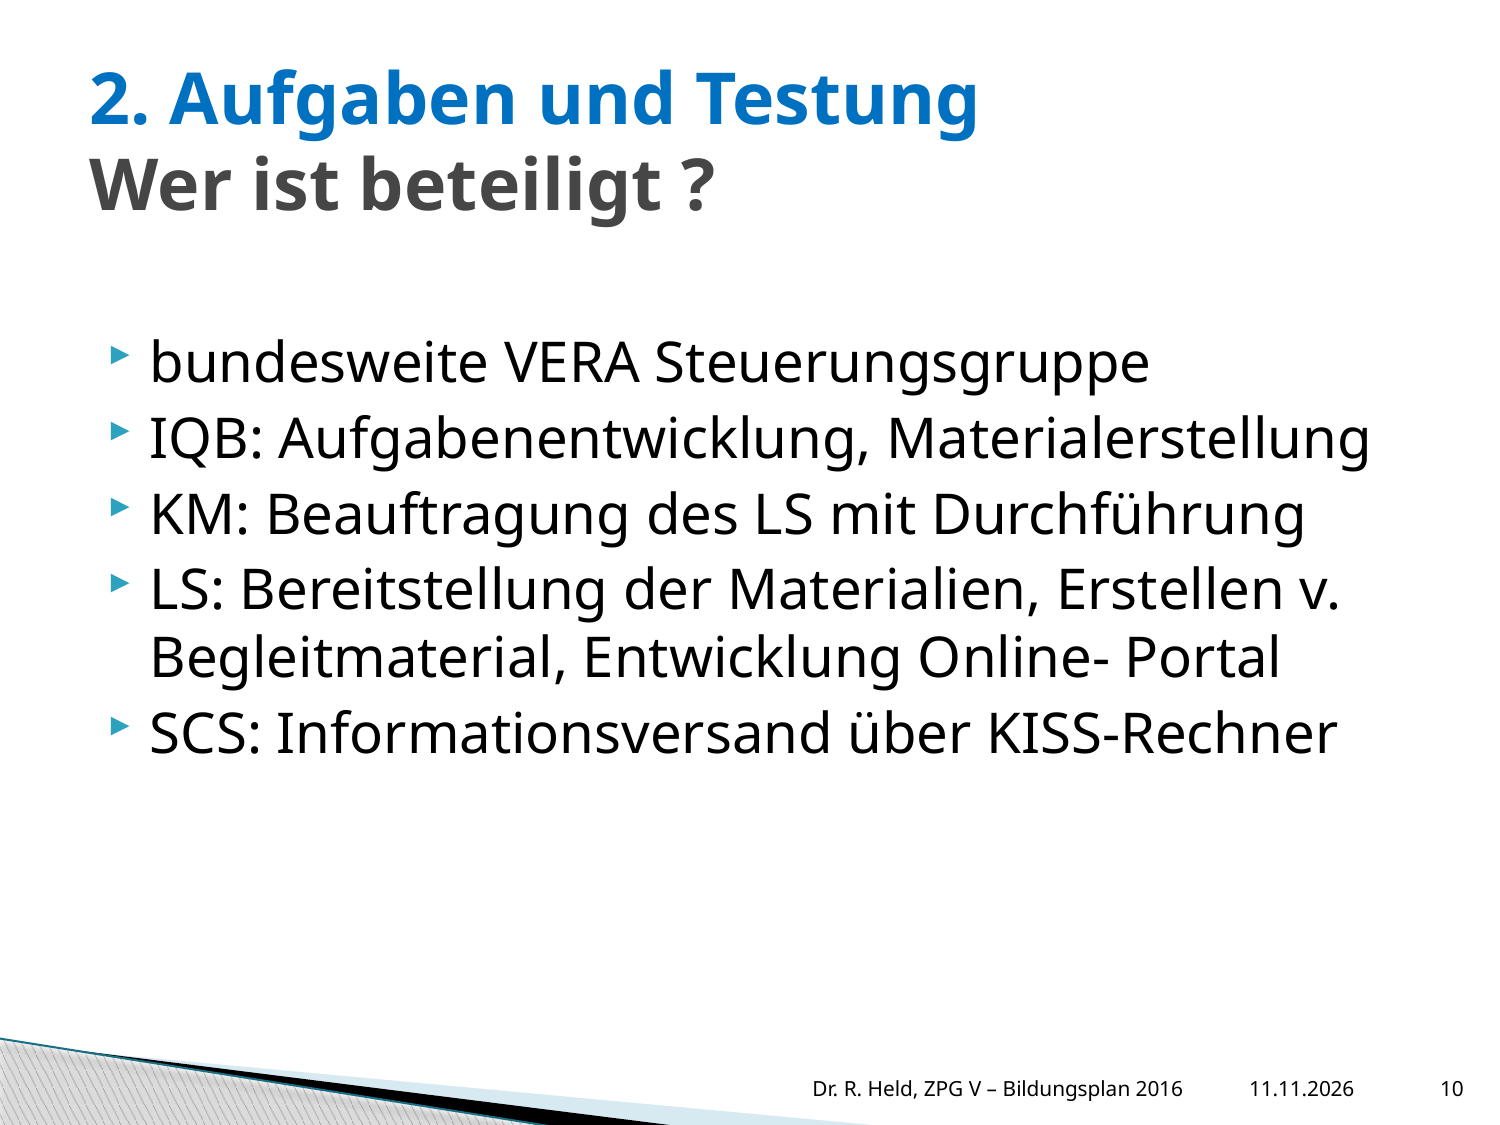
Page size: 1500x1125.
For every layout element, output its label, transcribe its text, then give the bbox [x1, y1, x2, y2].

list bundesweite VERA Steuerungsgruppe IQB: Aufgabenentwicklung, Materialerstellung KM: Beauftragung des LS mit Durchführung LS: Bereitstellung der Materialien, Erstellen v. Begleitmaterial, Entwicklung Online- Portal SCS: Informationsversand über KISS-Rechner [75, 243, 1425, 986]
slide_number 10 [1399, 1051, 1479, 1112]
title 2. Aufgaben und Testung Wer ist beteiligt ? [75, 45, 1425, 233]
footer Dr. R. Held, ZPG V – Bildungsplan 2016 [797, 1051, 1235, 1112]
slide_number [1235, 1051, 1399, 1112]
